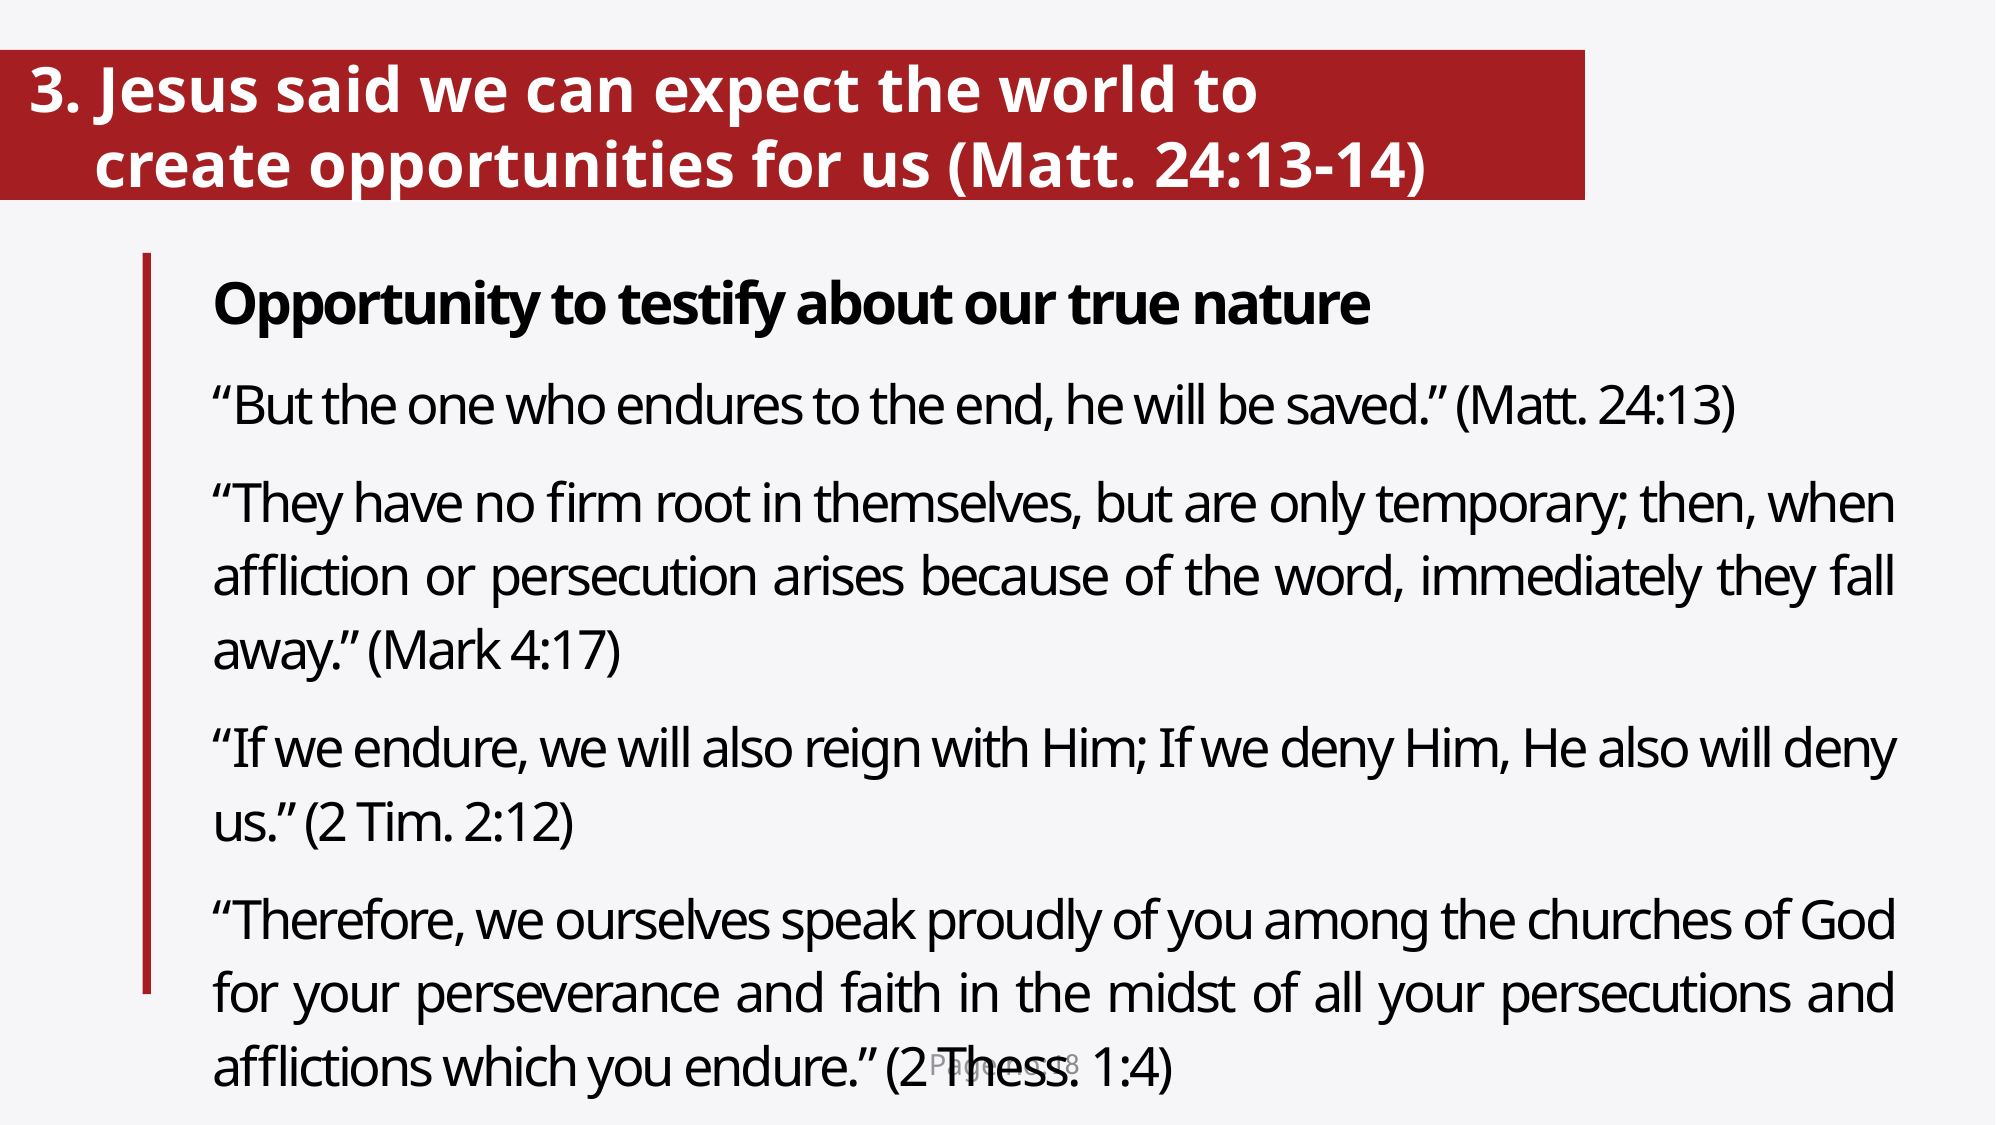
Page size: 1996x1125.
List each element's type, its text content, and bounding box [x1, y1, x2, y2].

subtitle Opportunity to testify about our true nature “But the one who endures to the end, he will be saved.” (Matt. 24:13) “They have no firm root in themselves, but are only temporary; then, when affliction or persecution arises because of the word, immediately they fall away.” (Mark 4:17) “If we endure, we will also reign with Him; If we deny Him, He also will deny us.” (2 Tim. 2:12) “Therefore, we ourselves speak proudly of you among the churches of God for your perseverance and faith in the midst of all your persecutions and afflictions which you endure.” (2 Thess. 1:4) [197, 249, 1910, 1000]
title 3. Jesus said we can expect the world to create opportunities for us (Matt. 24:13-14) [14, 62, 1810, 188]
